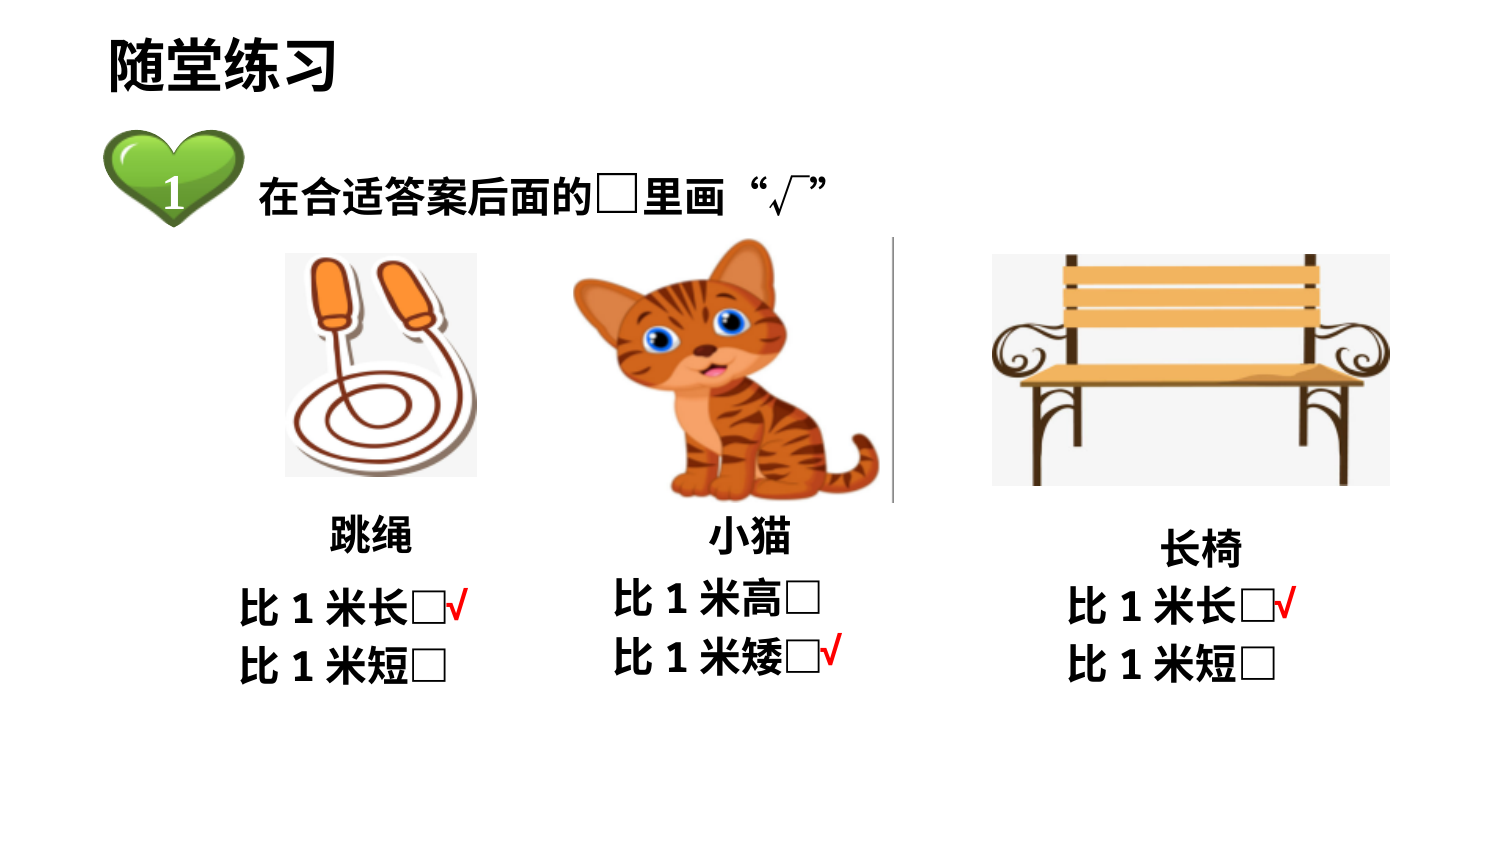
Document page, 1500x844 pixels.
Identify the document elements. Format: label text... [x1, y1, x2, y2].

text_box 随堂练习 [92, 22, 367, 107]
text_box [991, 254, 1391, 697]
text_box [103, 128, 1027, 232]
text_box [573, 237, 894, 689]
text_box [271, 253, 493, 699]
